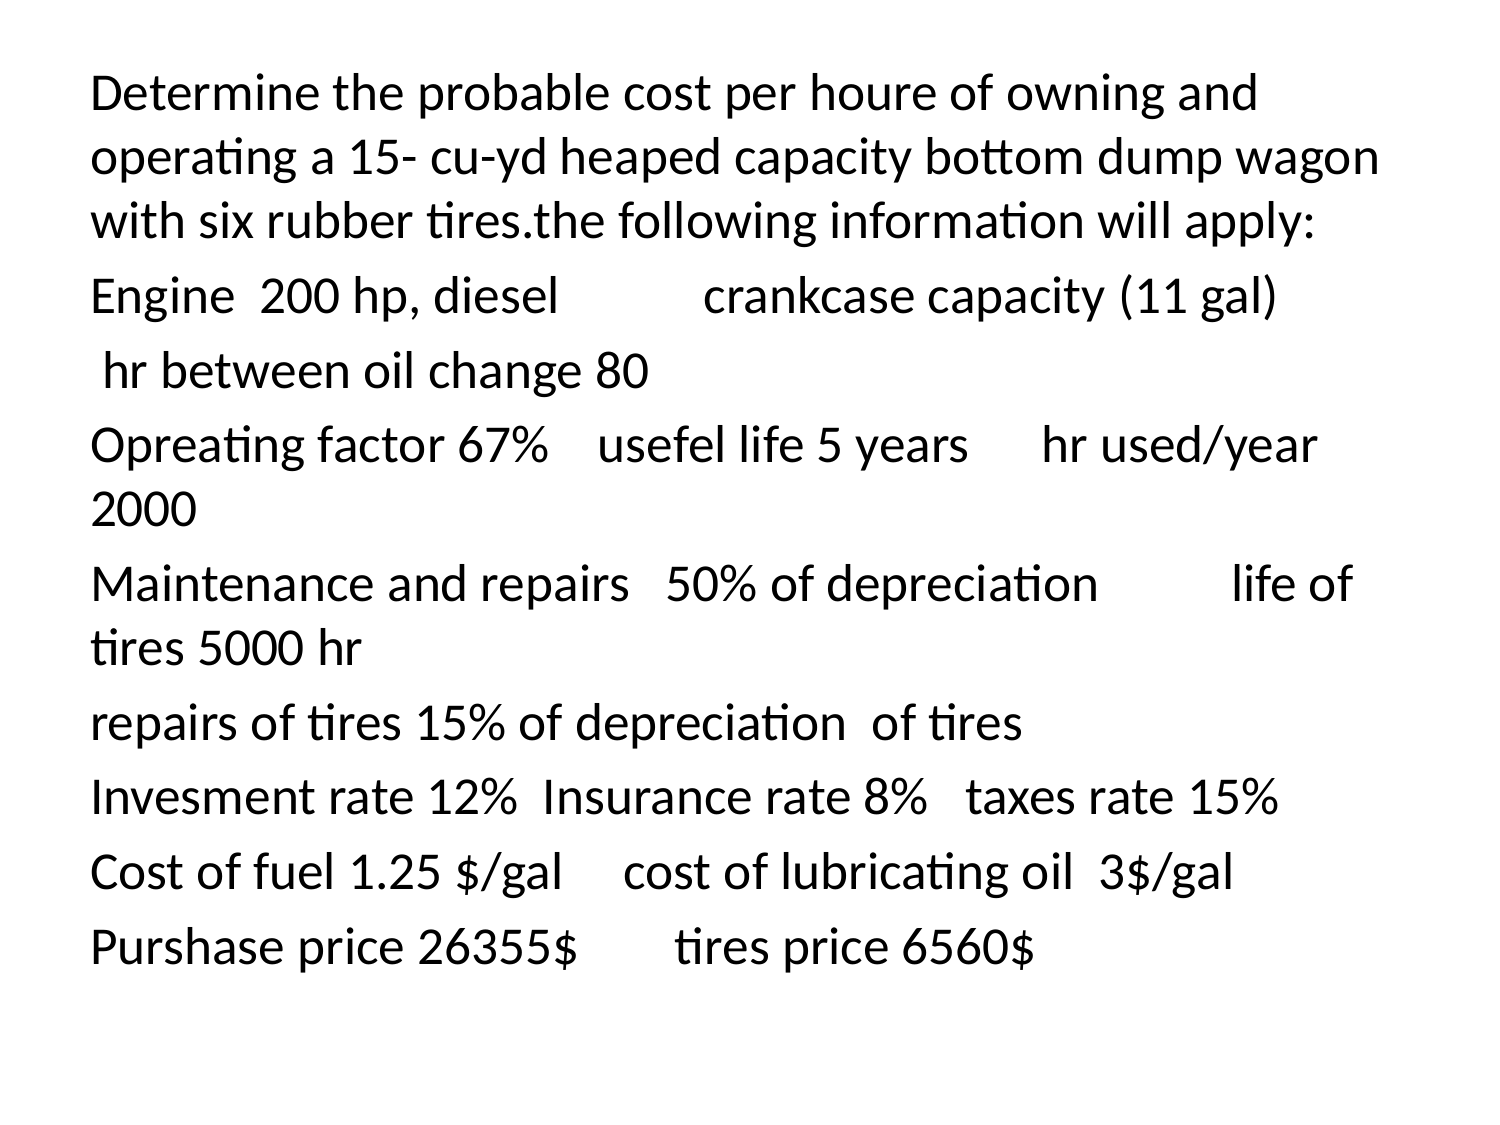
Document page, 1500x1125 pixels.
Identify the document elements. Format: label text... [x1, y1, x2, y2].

list Determine the probable cost per houre of owning and operating a 15- cu-yd heaped capacity bottom dump wagon with six rubber tires.the following information will apply: Engine 200 hp, diesel crankcase capacity (11 gal) hr between oil change 80 Opreating factor 67% usefel life 5 years hr used/year 2000 Maintenance and repairs 50% of depreciation life of tires 5000 hr repairs of tires 15% of depreciation of tires Invesment rate 12% Insurance rate 8% taxes rate 15% Cost of fuel 1.25 $/gal cost of lubricating oil 3$/gal Purshase price 26355$ tires price 6560$ [75, 50, 1425, 1005]
